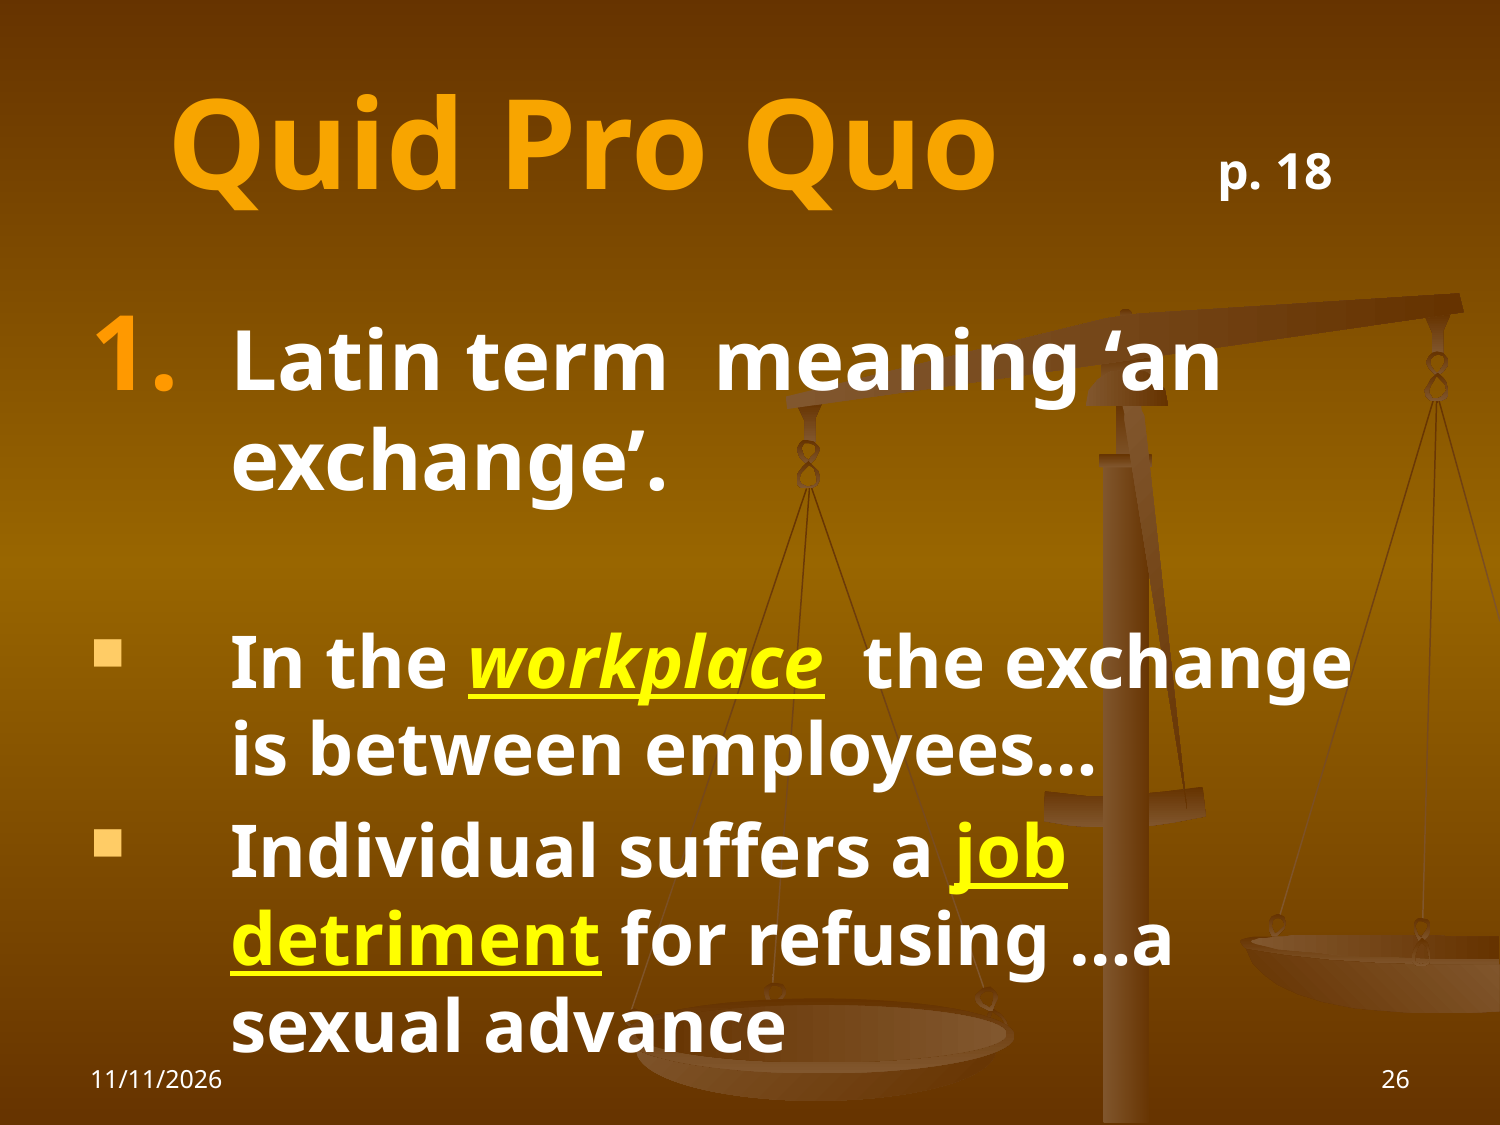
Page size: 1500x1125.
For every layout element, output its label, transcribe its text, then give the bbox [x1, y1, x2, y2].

title Quid Pro Quo p. 18 [74, 45, 1426, 234]
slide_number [74, 1038, 426, 1106]
slide_number 26 [1074, 1038, 1426, 1106]
list Latin term meaning ‘an exchange’. In the workplace the exchange is between employees… Individual suffers a job detriment for refusing …a sexual advance [74, 299, 1426, 1038]
